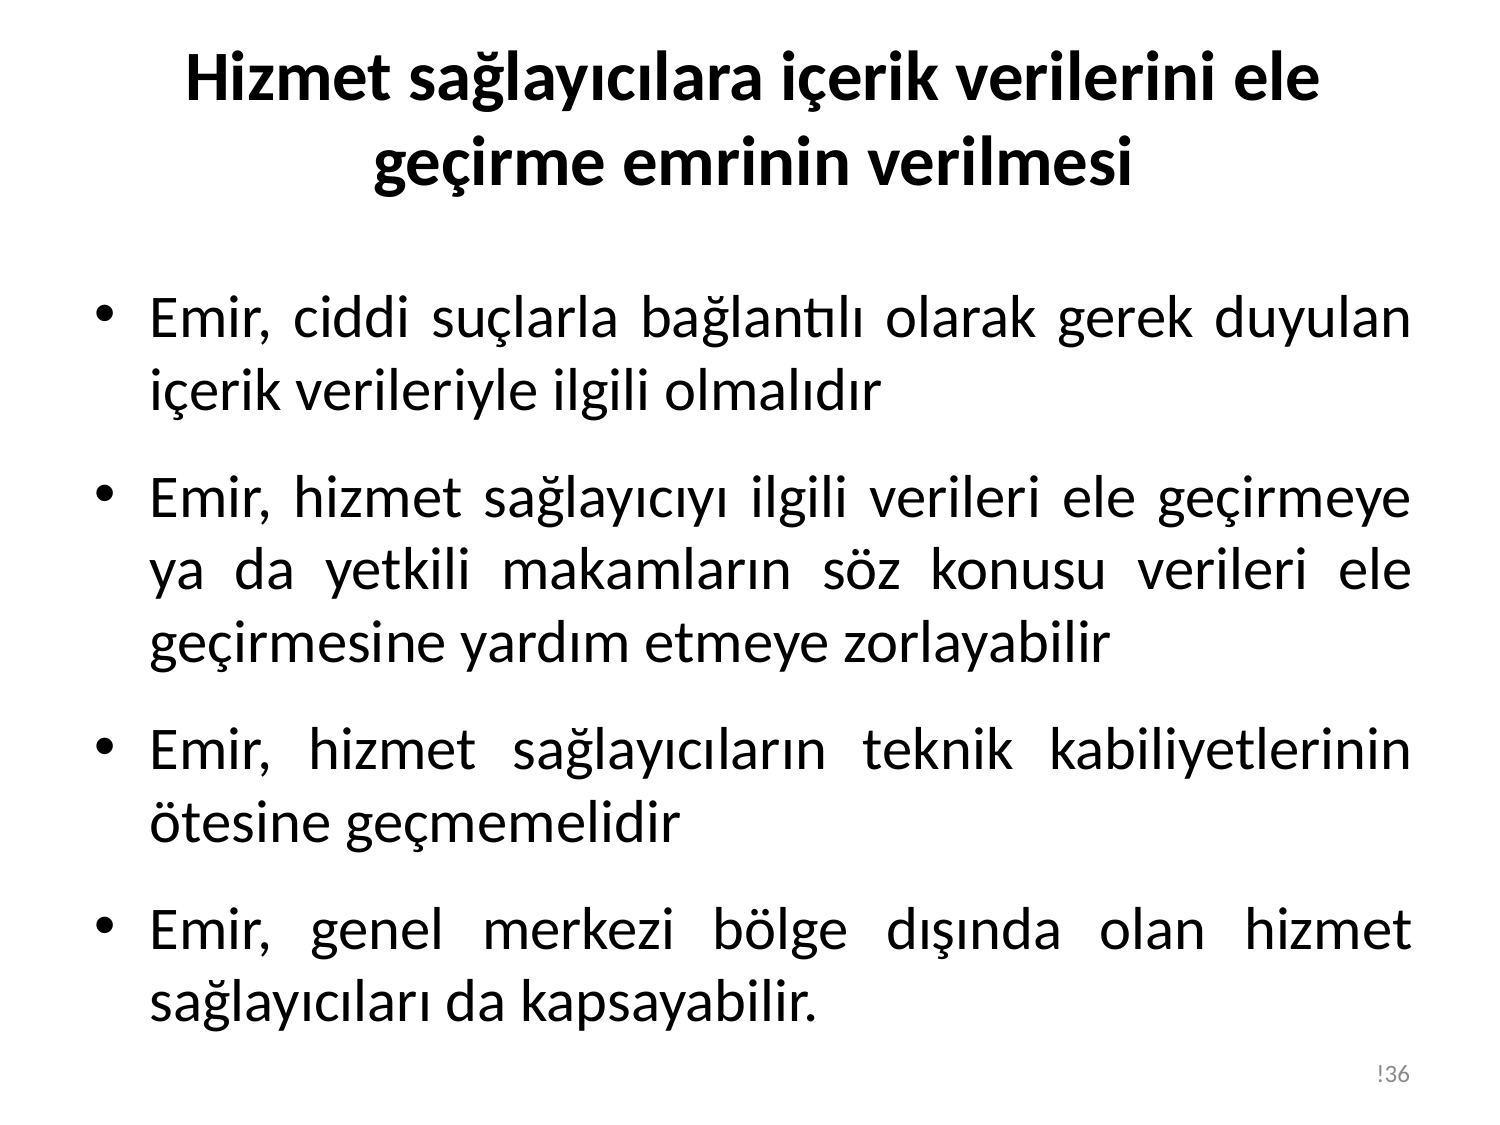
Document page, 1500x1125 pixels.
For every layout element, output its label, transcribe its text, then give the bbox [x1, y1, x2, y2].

list Emir, ciddi suçlarla bağlantılı olarak gerek duyulan içerik verileriyle ilgili olmalıdır Emir, hizmet sağlayıcıyı ilgili verileri ele geçirmeye ya da yetkili makamların söz konusu verileri ele geçirmesine yardım etmeye zorlayabilir Emir, hizmet sağlayıcıların teknik kabiliyetlerinin ötesine geçmemelidir Emir, genel merkezi bölge dışında olan hizmet sağlayıcıları da kapsayabilir. [79, 269, 1430, 1043]
slide_number !36 [1074, 1042, 1425, 1103]
title Hizmet sağlayıcılara içerik verilerini ele geçirme emrinin verilmesi [54, 22, 1455, 211]
